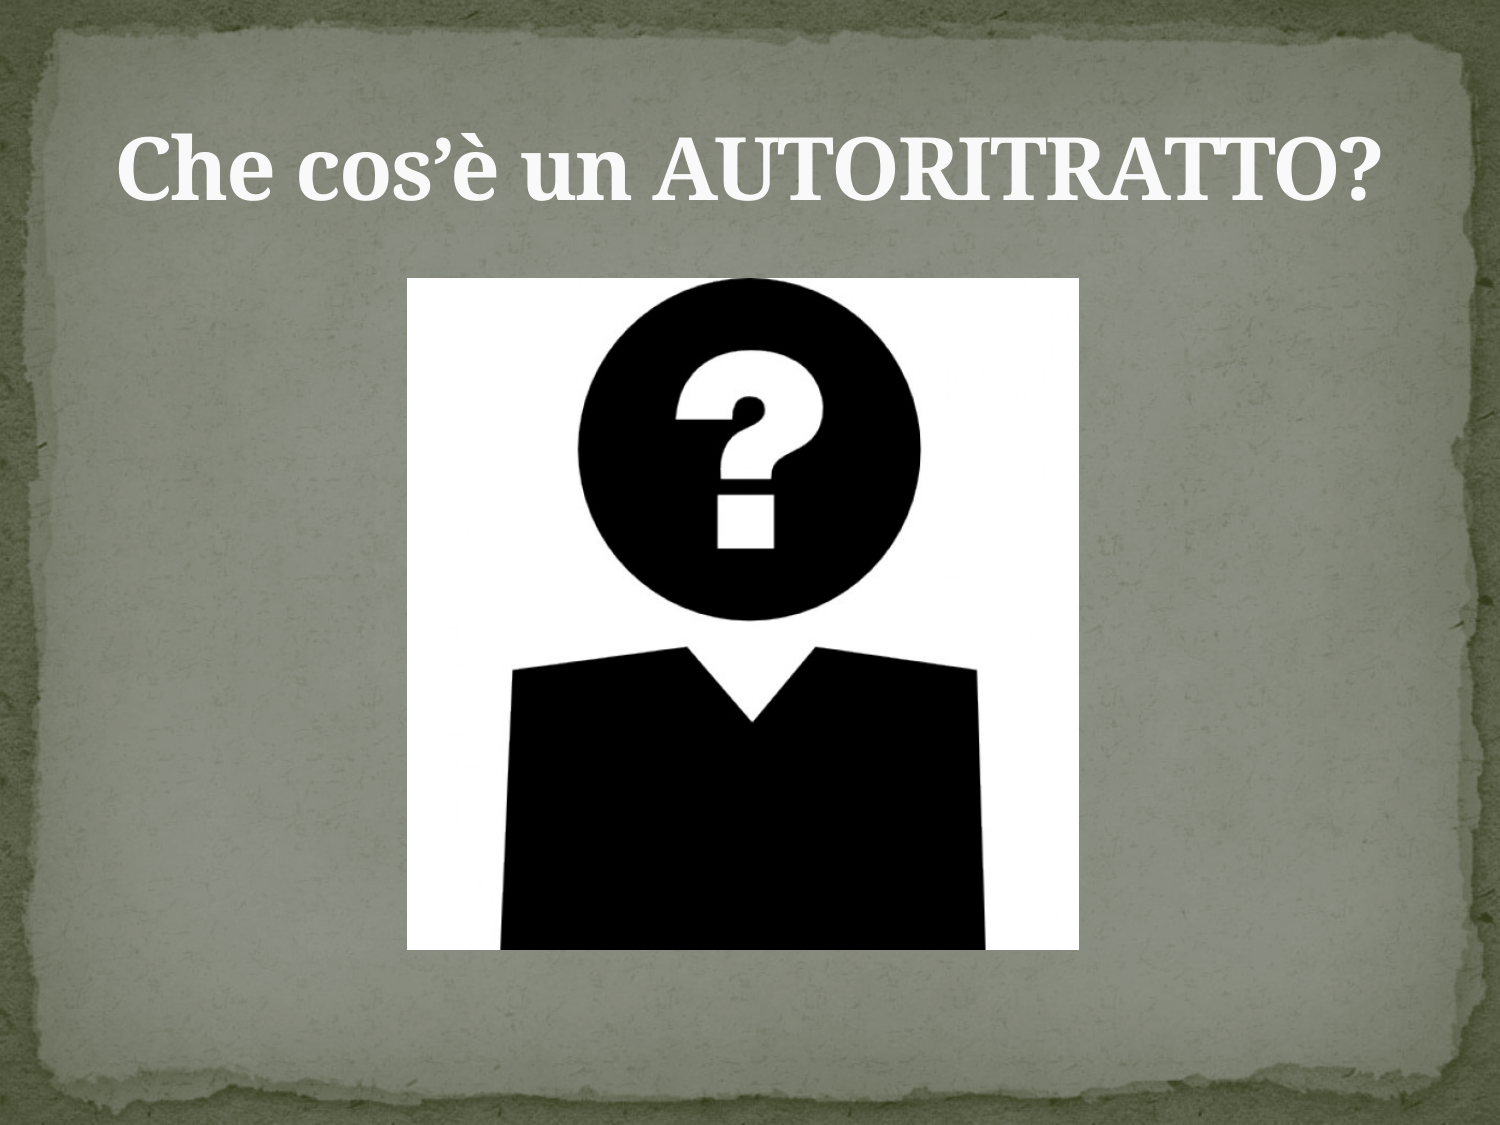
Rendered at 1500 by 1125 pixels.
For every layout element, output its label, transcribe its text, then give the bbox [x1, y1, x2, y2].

title Che cos’è un AUTORITRATTO? [74, 24, 1425, 225]
picture [407, 278, 1079, 950]
